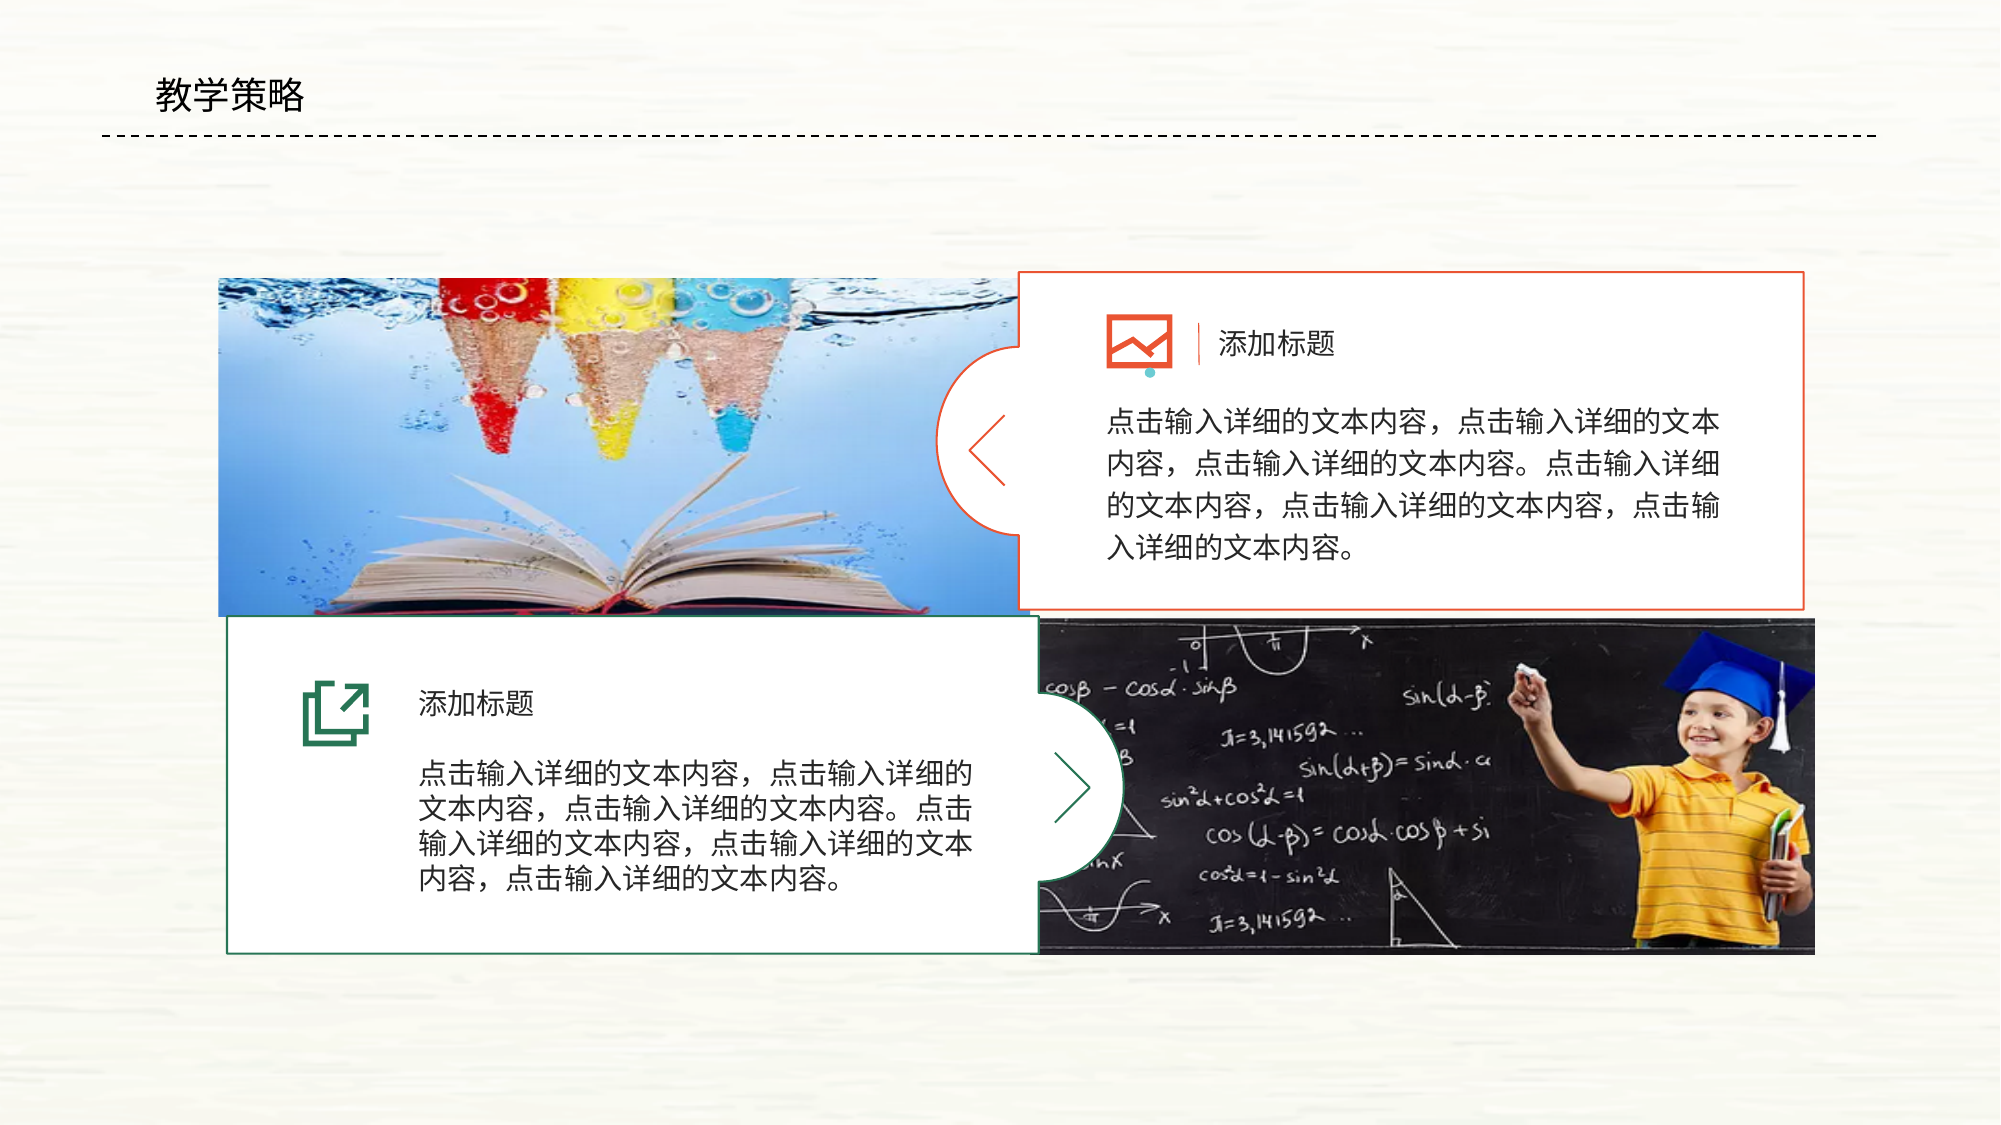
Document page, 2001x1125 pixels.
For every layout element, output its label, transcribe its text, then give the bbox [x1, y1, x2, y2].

text_box 教学策略 [140, 64, 321, 125]
picture [0, 0, 2000, 1125]
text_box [218, 271, 1816, 955]
